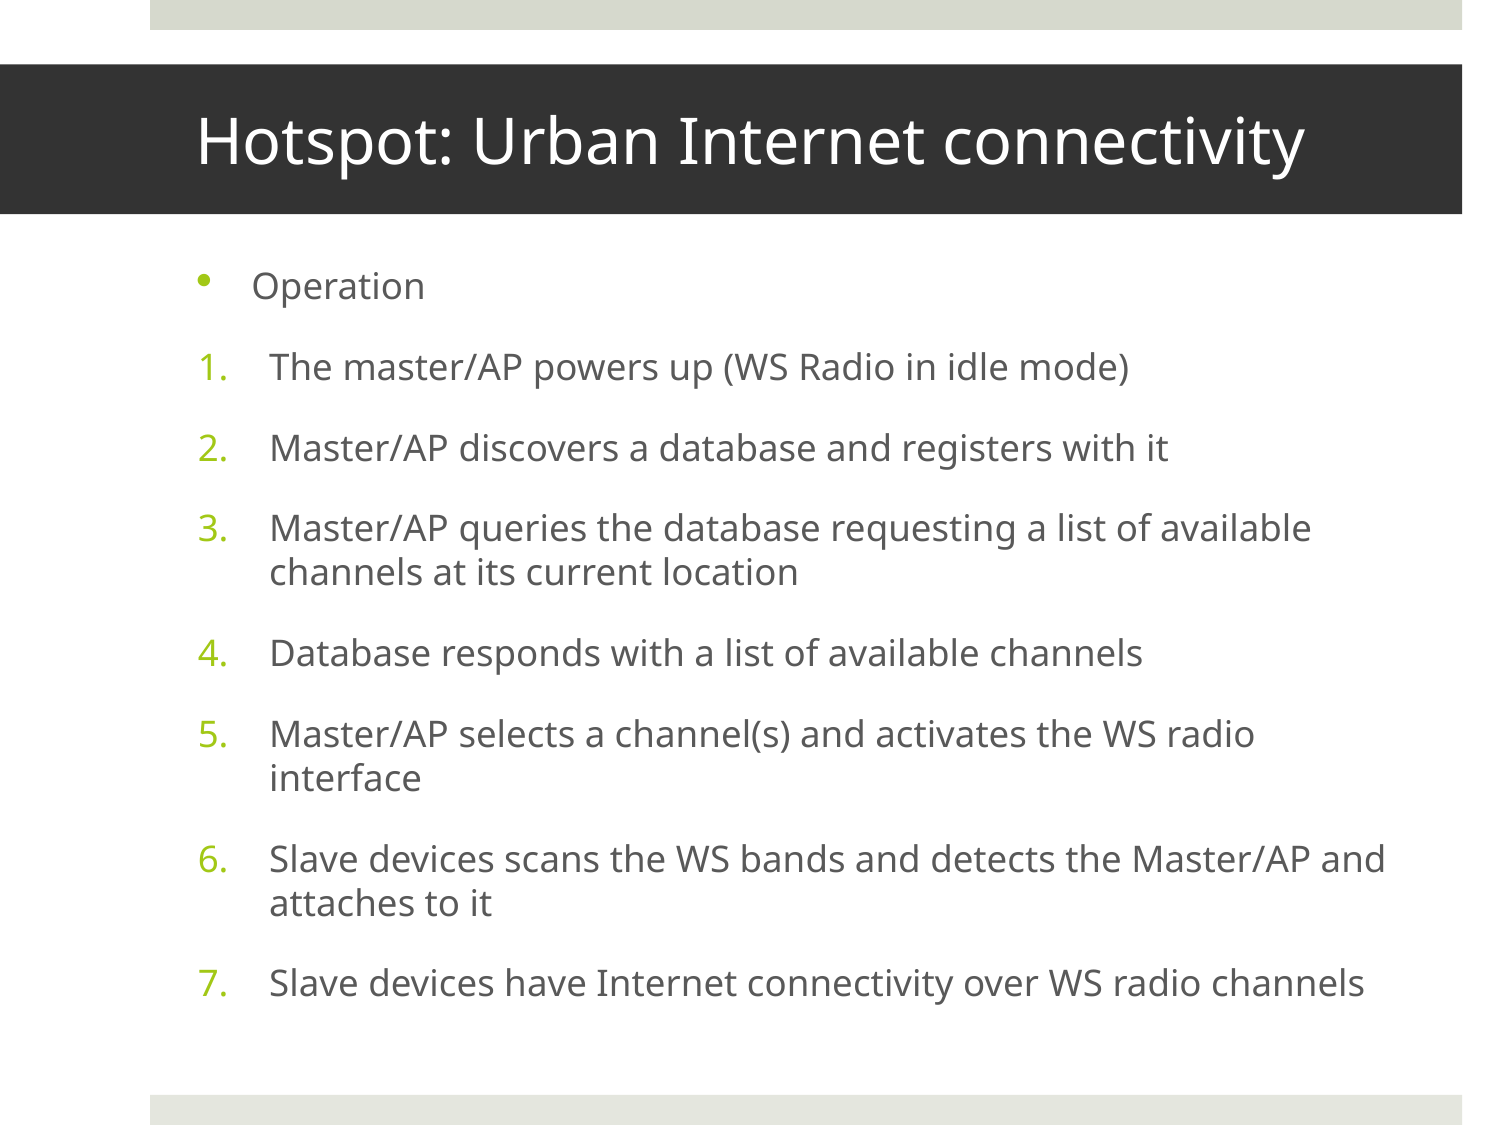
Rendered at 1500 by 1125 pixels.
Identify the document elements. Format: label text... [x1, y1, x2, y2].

list Operation The master/AP powers up (WS Radio in idle mode) Master/AP discovers a database and registers with it Master/AP queries the database requesting a list of available channels at its current location Database responds with a list of available channels Master/AP selects a channel(s) and activates the WS radio interface Slave devices scans the WS bands and detects the Master/AP and attaches to it Slave devices have Internet connectivity over WS radio channels [182, 255, 1432, 1028]
title Hotspot: Urban Internet connectivity [0, 64, 1463, 215]
